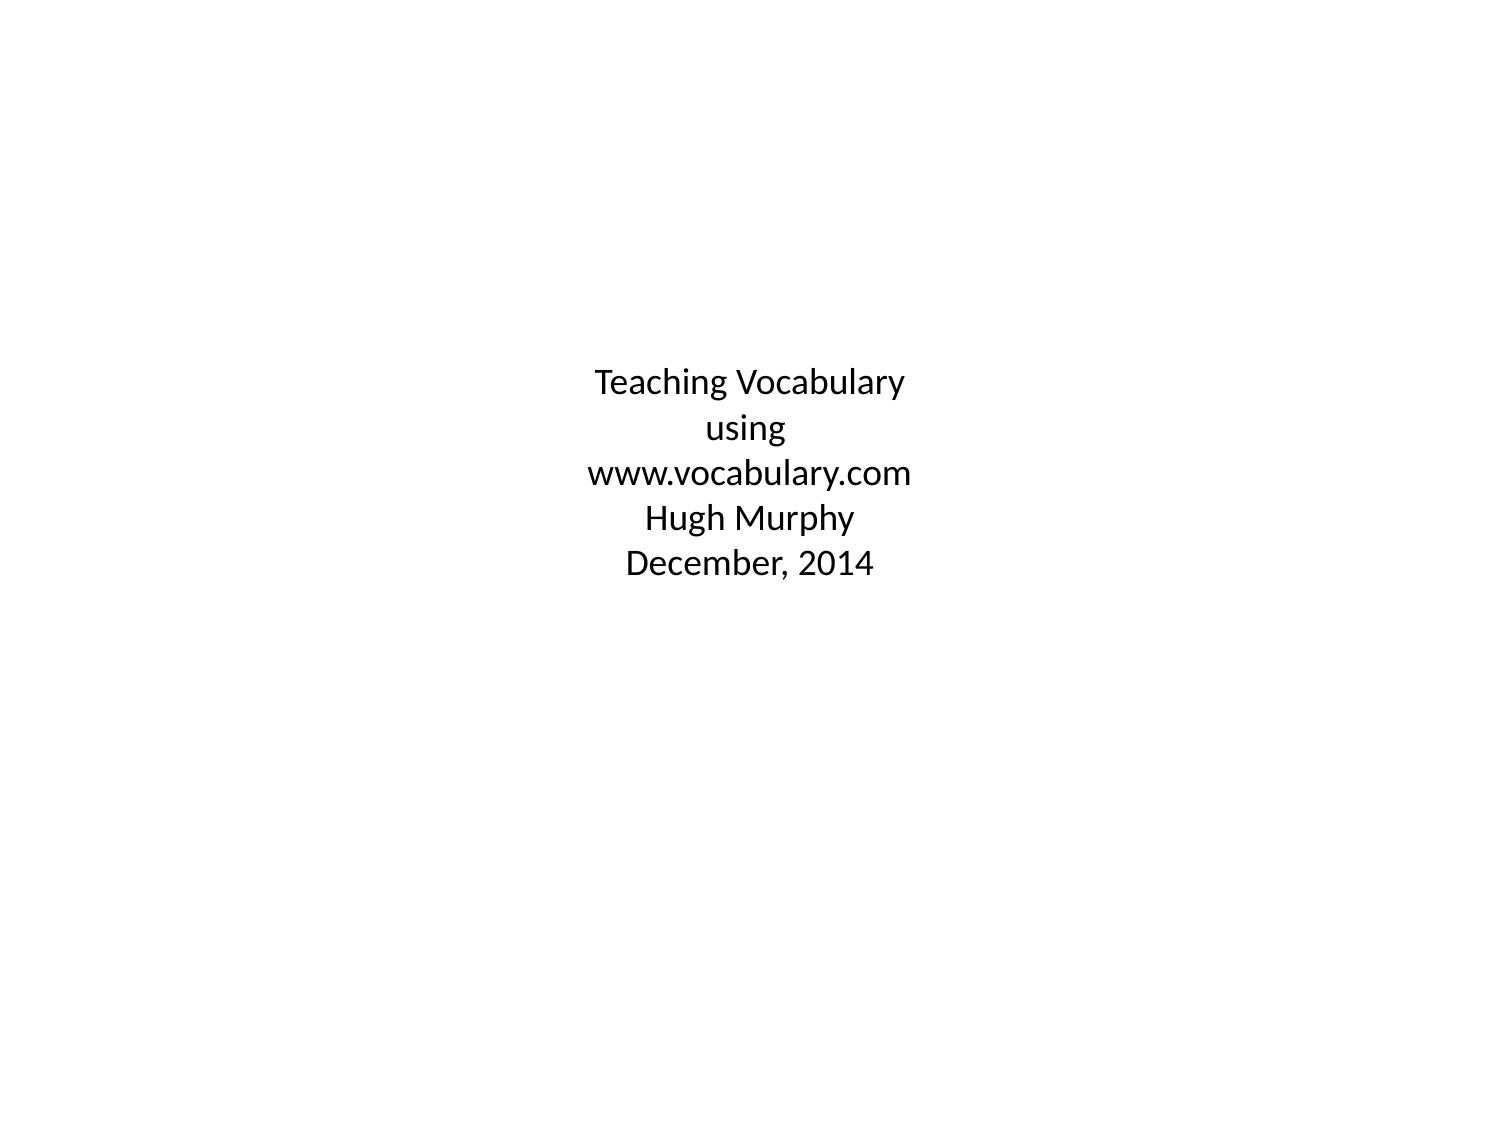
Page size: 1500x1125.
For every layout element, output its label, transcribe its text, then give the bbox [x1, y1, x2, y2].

title Teaching Vocabulary using www.vocabulary.com Hugh Murphy December, 2014 [112, 349, 1388, 591]
